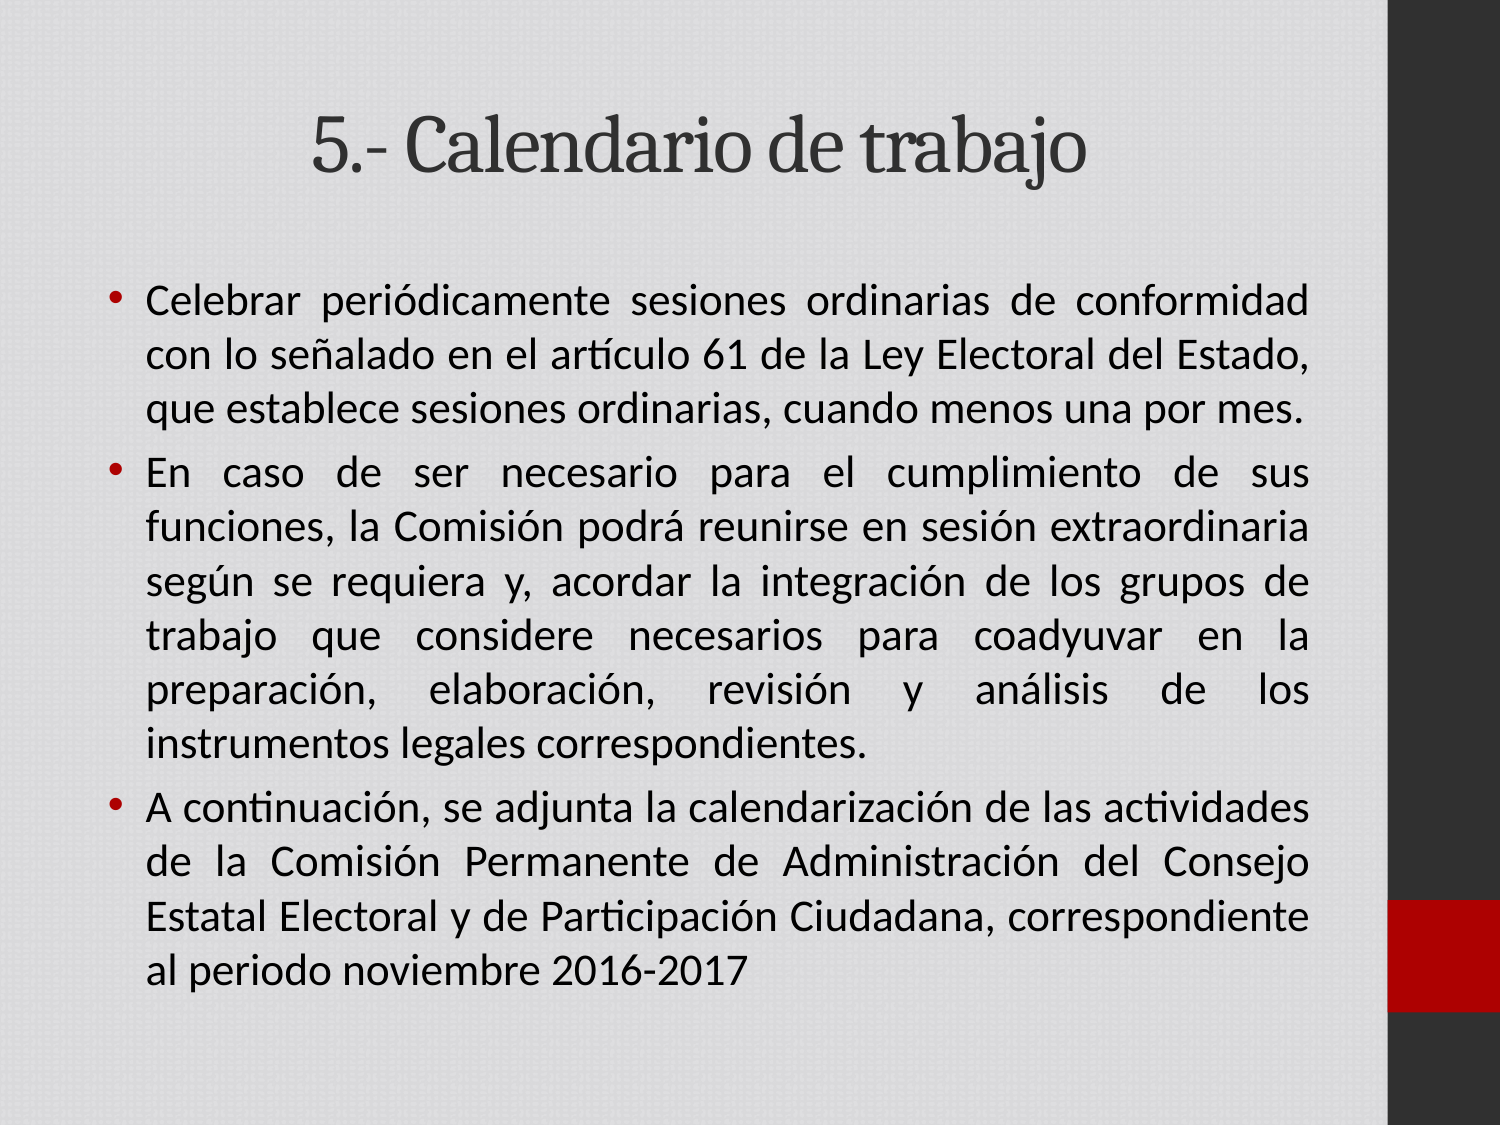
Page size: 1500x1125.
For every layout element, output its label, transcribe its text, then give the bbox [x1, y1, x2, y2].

title 5.- Calendario de trabajo [75, 45, 1325, 233]
list Celebrar periódicamente sesiones ordinarias de conformidad con lo señalado en el artículo 61 de la Ley Electoral del Estado, que establece sesiones ordinarias, cuando menos una por mes. En caso de ser necesario para el cumplimiento de sus funciones, la Comisión podrá reunirse en sesión extraordinaria según se requiera y, acordar la integración de los grupos de trabajo que considere necesarios para coadyuvar en la preparación, elaboración, revisión y análisis de los instrumentos legales correspondientes. A continuación, se adjunta la calendarización de las actividades de la Comisión Permanente de Administración del Consejo Estatal Electoral y de Participación Ciudadana, correspondiente al periodo noviembre 2016-2017 [75, 262, 1325, 1050]
